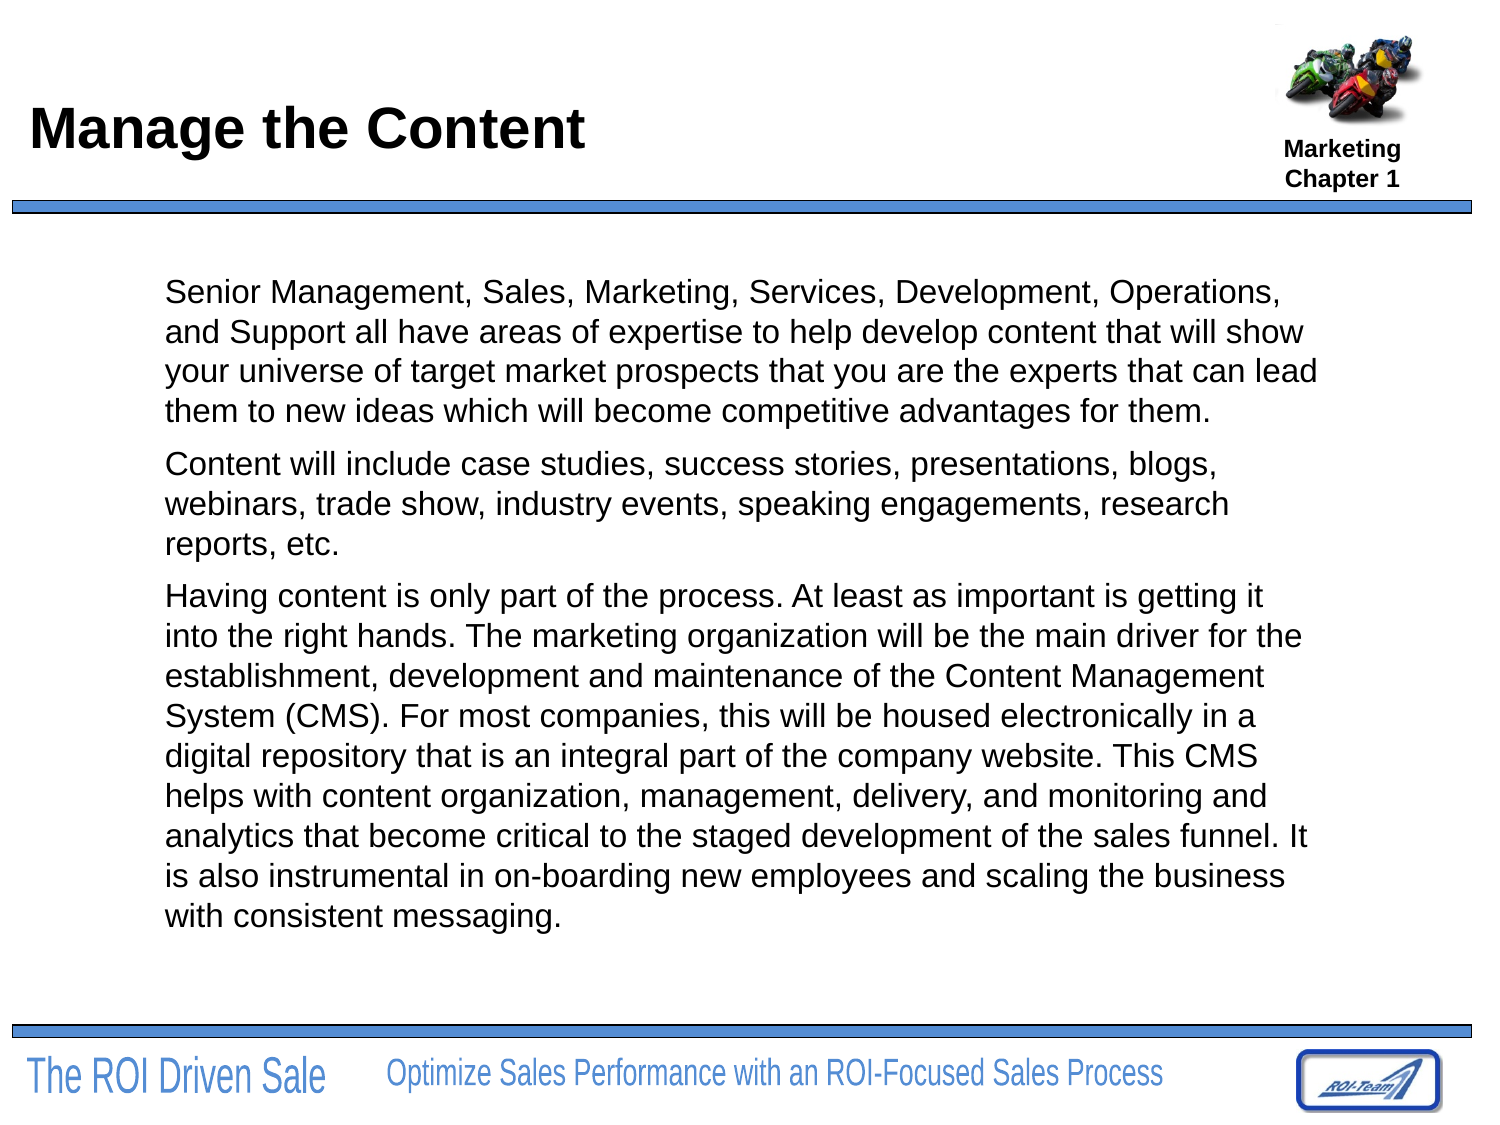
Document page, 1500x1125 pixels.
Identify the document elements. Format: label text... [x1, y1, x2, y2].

text_box Senior Management, Sales, Marketing, Services, Development, Operations, and Support all have areas of expertise to help develop content that will show your universe of target market prospects that you are the experts that can lead them to new ideas which will become competitive advantages for them. Content will include case studies, success stories, presentations, blogs, webinars, trade show, industry events, speaking engagements, research reports, etc. Having content is only part of the process. At least as important is getting it into the right hands. The marketing organization will be the main driver for the establishment, development and maintenance of the Content Management System (CMS). For most companies, this will be housed electronically in a digital repository that is an integral part of the company website. This CMS helps with content organization, management, delivery, and monitoring and analytics that become critical to the staged development of the sales funnel. It is also instrumental in on-boarding new employees and scaling the business with consistent messaging. [150, 262, 1343, 941]
picture [1275, 100, 1430, 124]
picture [1296, 1049, 1443, 1113]
text_box Marketing Chapter 1 [1222, 124, 1463, 200]
picture [1275, 24, 1430, 99]
title Manage the Content [14, 50, 1163, 200]
